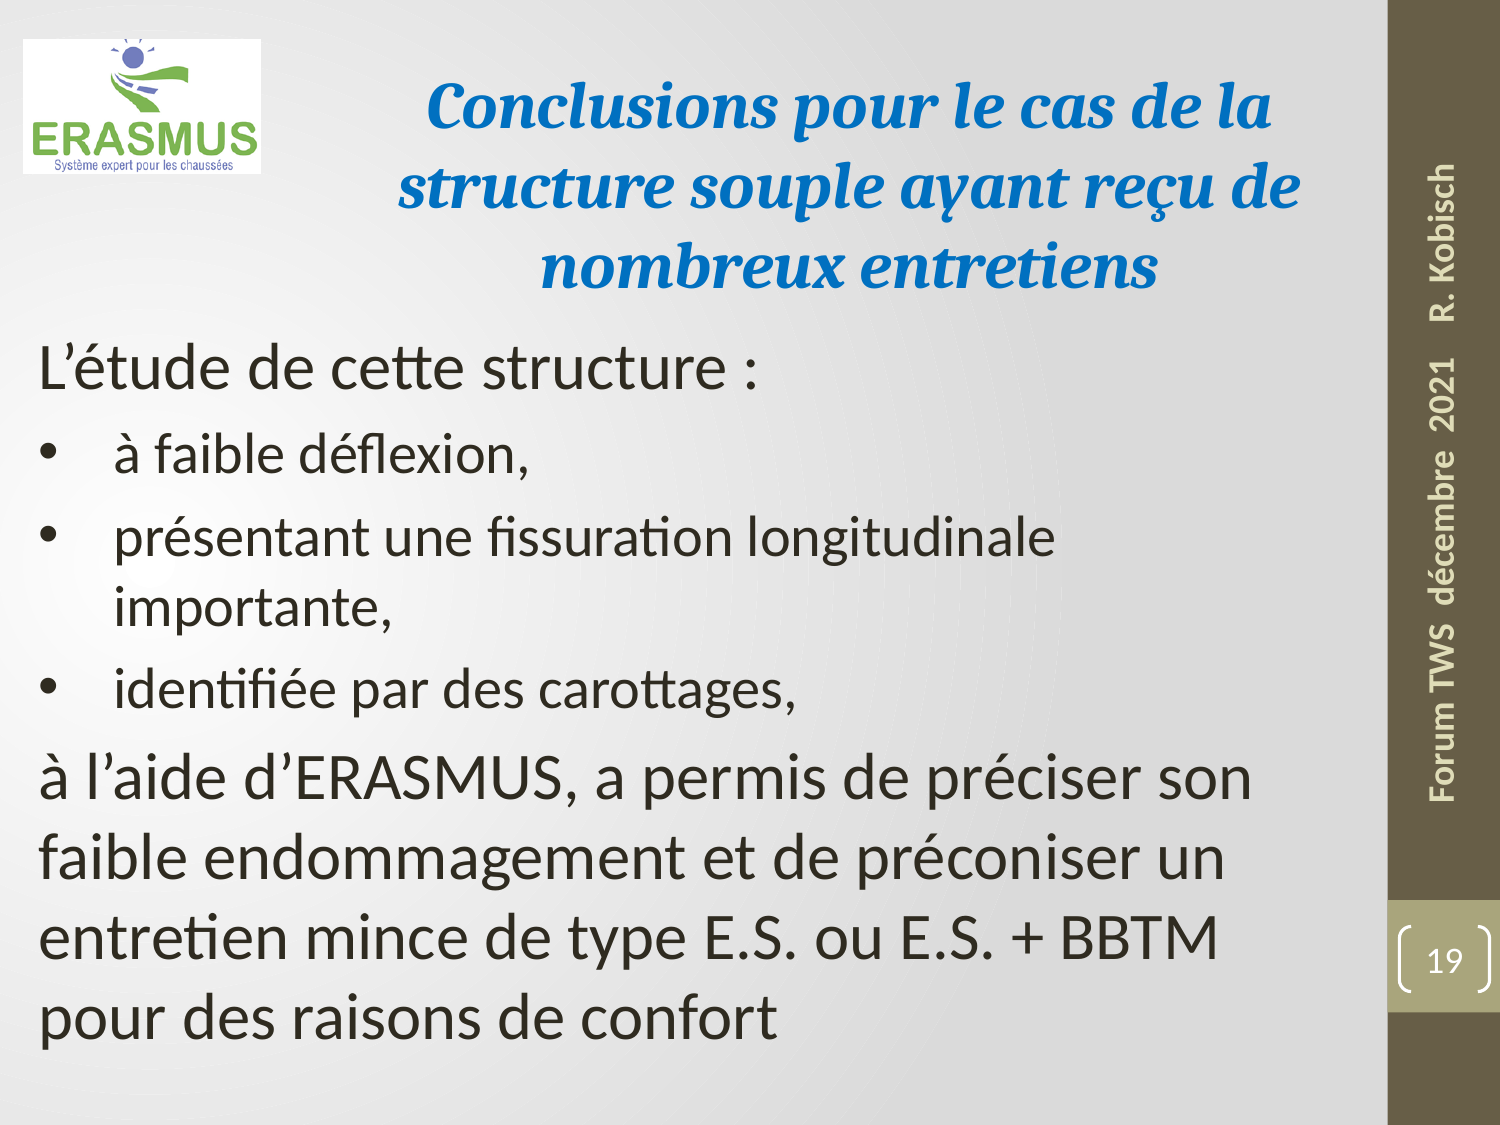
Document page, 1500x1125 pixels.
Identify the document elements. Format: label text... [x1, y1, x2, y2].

slide_number 19 [1397, 924, 1492, 994]
text_box L’étude de cette structure : à faible déflexion, présentant une fissuration longitudinale importante, identifiée par des carottages, à l’aide d’ERASMUS, a permis de préciser son faible endommagement et de préconiser un entretien mince de type E.S. ou E.S. + BBTM pour des raisons de confort [23, 315, 1359, 1061]
footer Forum TWS décembre 2021 R. Kobisch [1408, 78, 1469, 889]
text_box Conclusions pour le cas de la structure souple ayant reçu de nombreux entretiens [348, 54, 1353, 310]
picture [23, 38, 262, 175]
